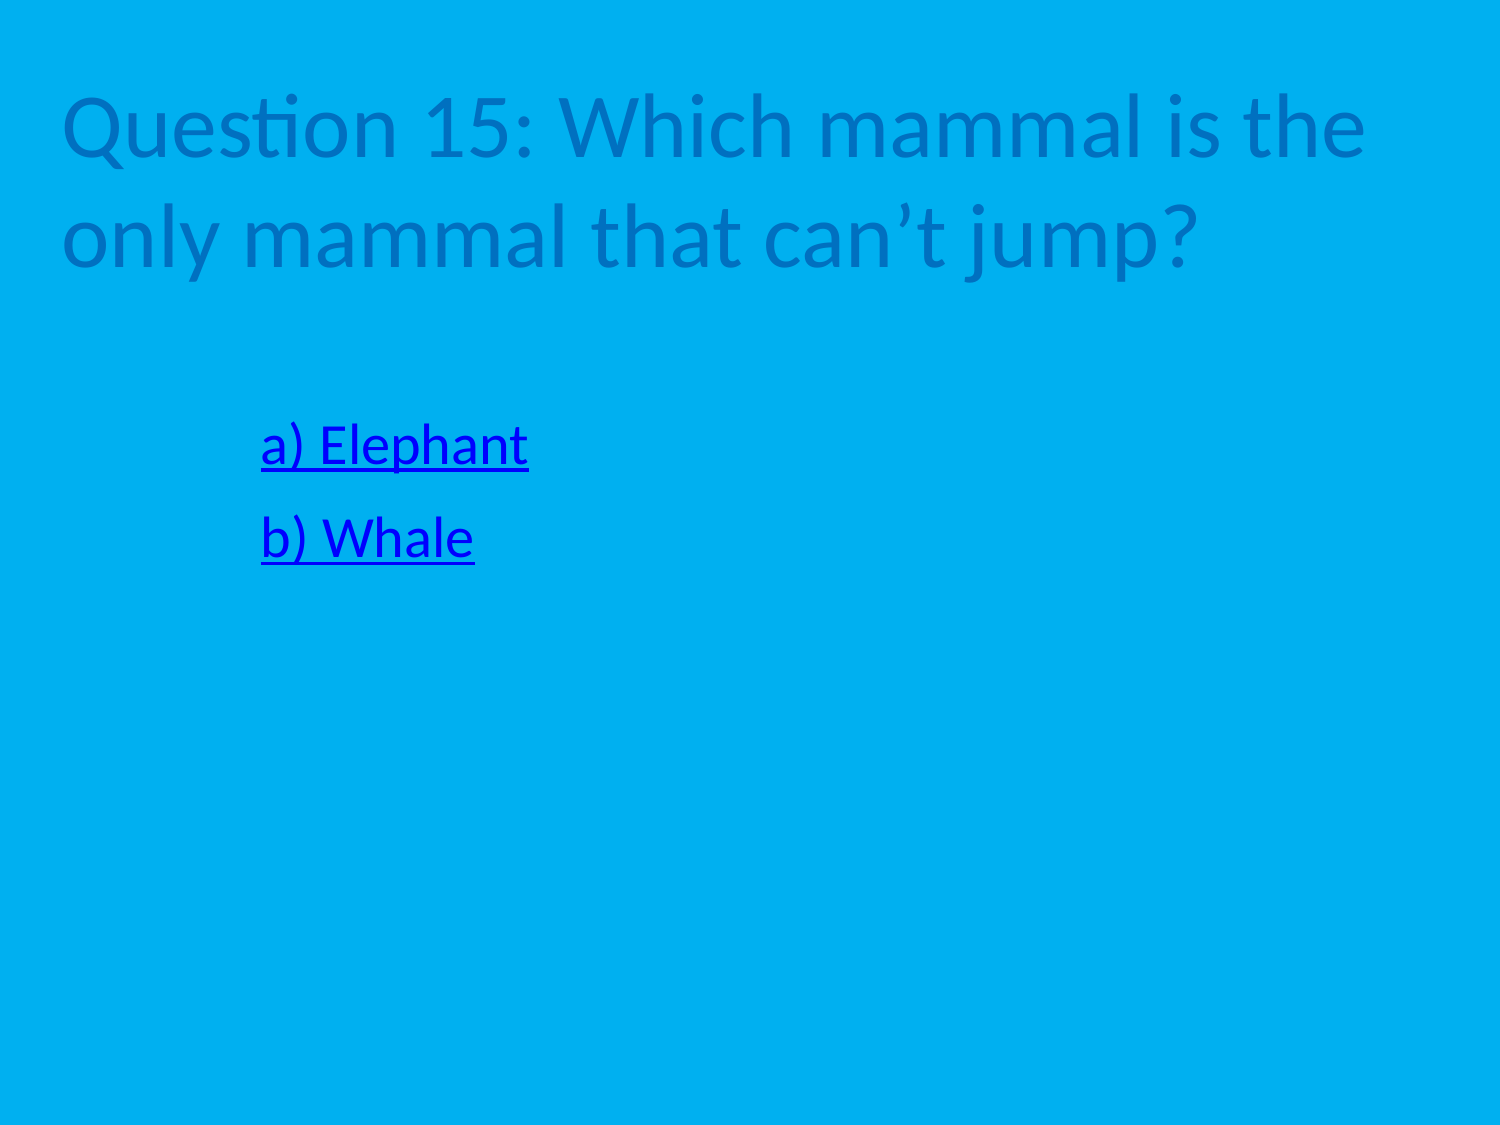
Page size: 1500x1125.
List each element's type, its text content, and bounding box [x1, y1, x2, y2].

text_box Question 15: Which mammal is the only mammal that can’t jump? [46, 58, 1465, 294]
text_box a) Elephant [246, 398, 610, 484]
text_box b) Whale [246, 492, 575, 577]
